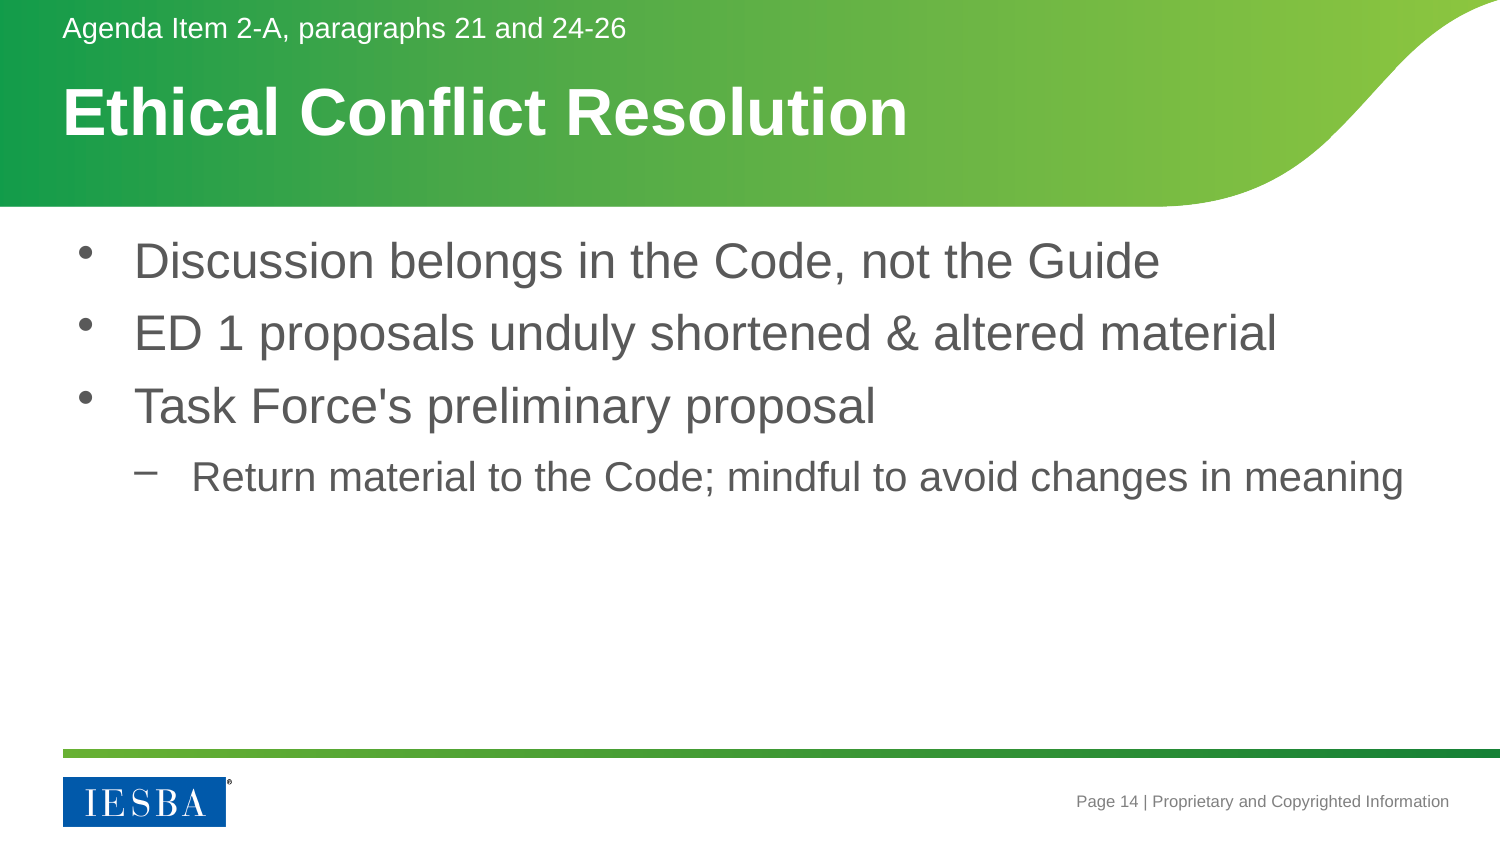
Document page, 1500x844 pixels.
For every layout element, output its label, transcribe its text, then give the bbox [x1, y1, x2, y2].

list Discussion belongs in the Code, not the Guide ED 1 proposals unduly shortened & altered material Task Force's preliminary proposal Return material to the Code; mindful to avoid changes in meaning [62, 220, 1450, 724]
picture [63, 777, 232, 827]
picture [0, 0, 1500, 207]
subtitle Agenda Item 2-A, paragraphs 21 and 24-26 [62, 9, 650, 35]
title Ethical Conflict Resolution [62, 75, 1300, 142]
